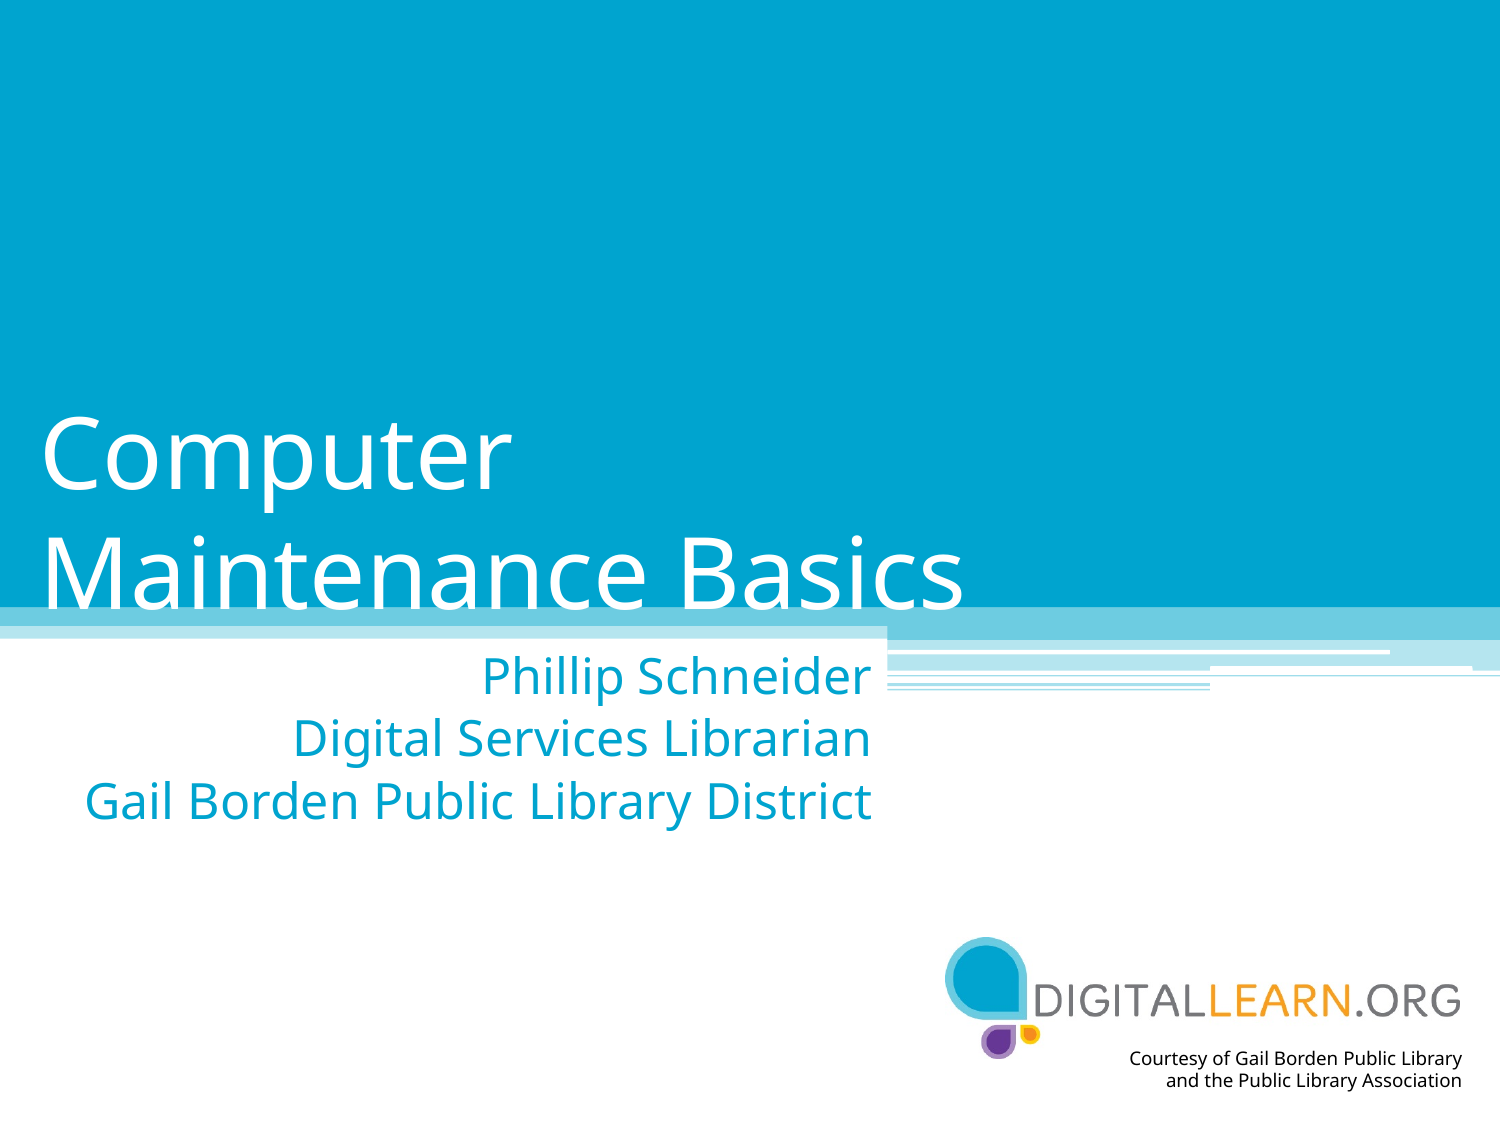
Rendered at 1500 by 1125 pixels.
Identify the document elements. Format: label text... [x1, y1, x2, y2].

picture [945, 937, 1460, 1059]
subtitle Phillip Schneider Digital Services Librarian Gail Borden Public Library District [0, 636, 888, 937]
title Computer Maintenance Basics [24, 336, 1113, 637]
text_box Courtesy of Gail Borden Public Library and the Public Library Association [726, 1038, 1477, 1099]
